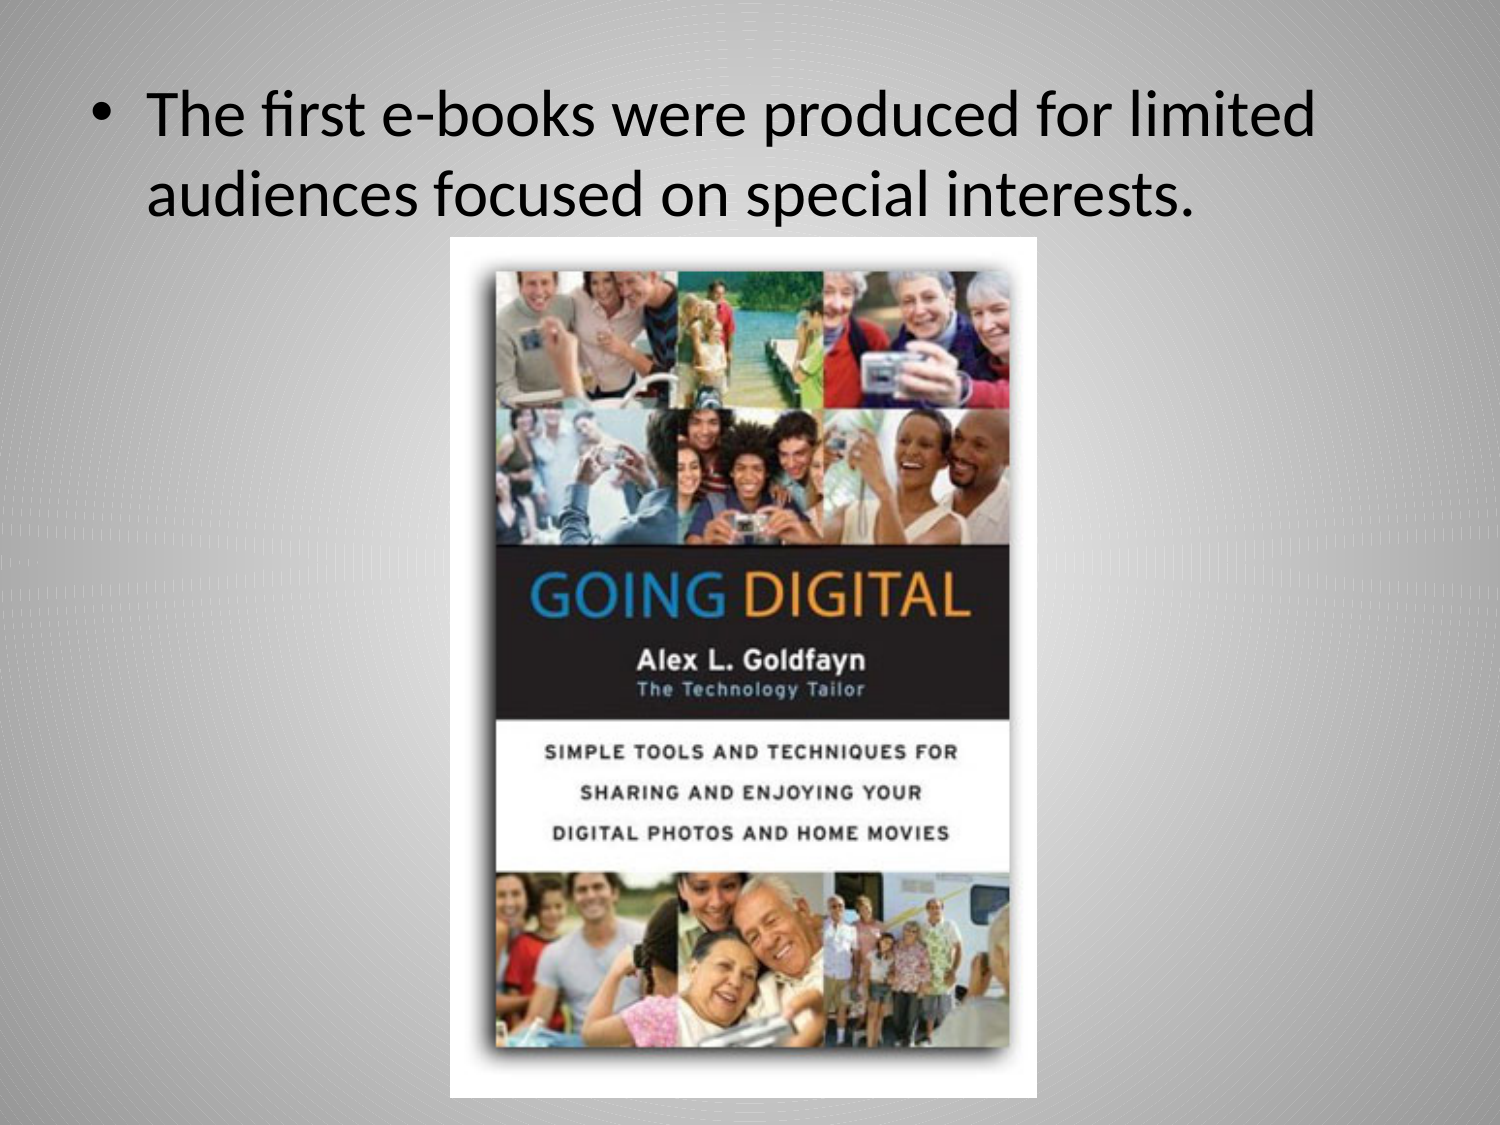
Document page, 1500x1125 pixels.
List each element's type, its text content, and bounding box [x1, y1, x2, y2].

list The first e-books were produced for limited audiences focused on special interests. [75, 62, 1425, 805]
picture [449, 237, 1037, 1098]
